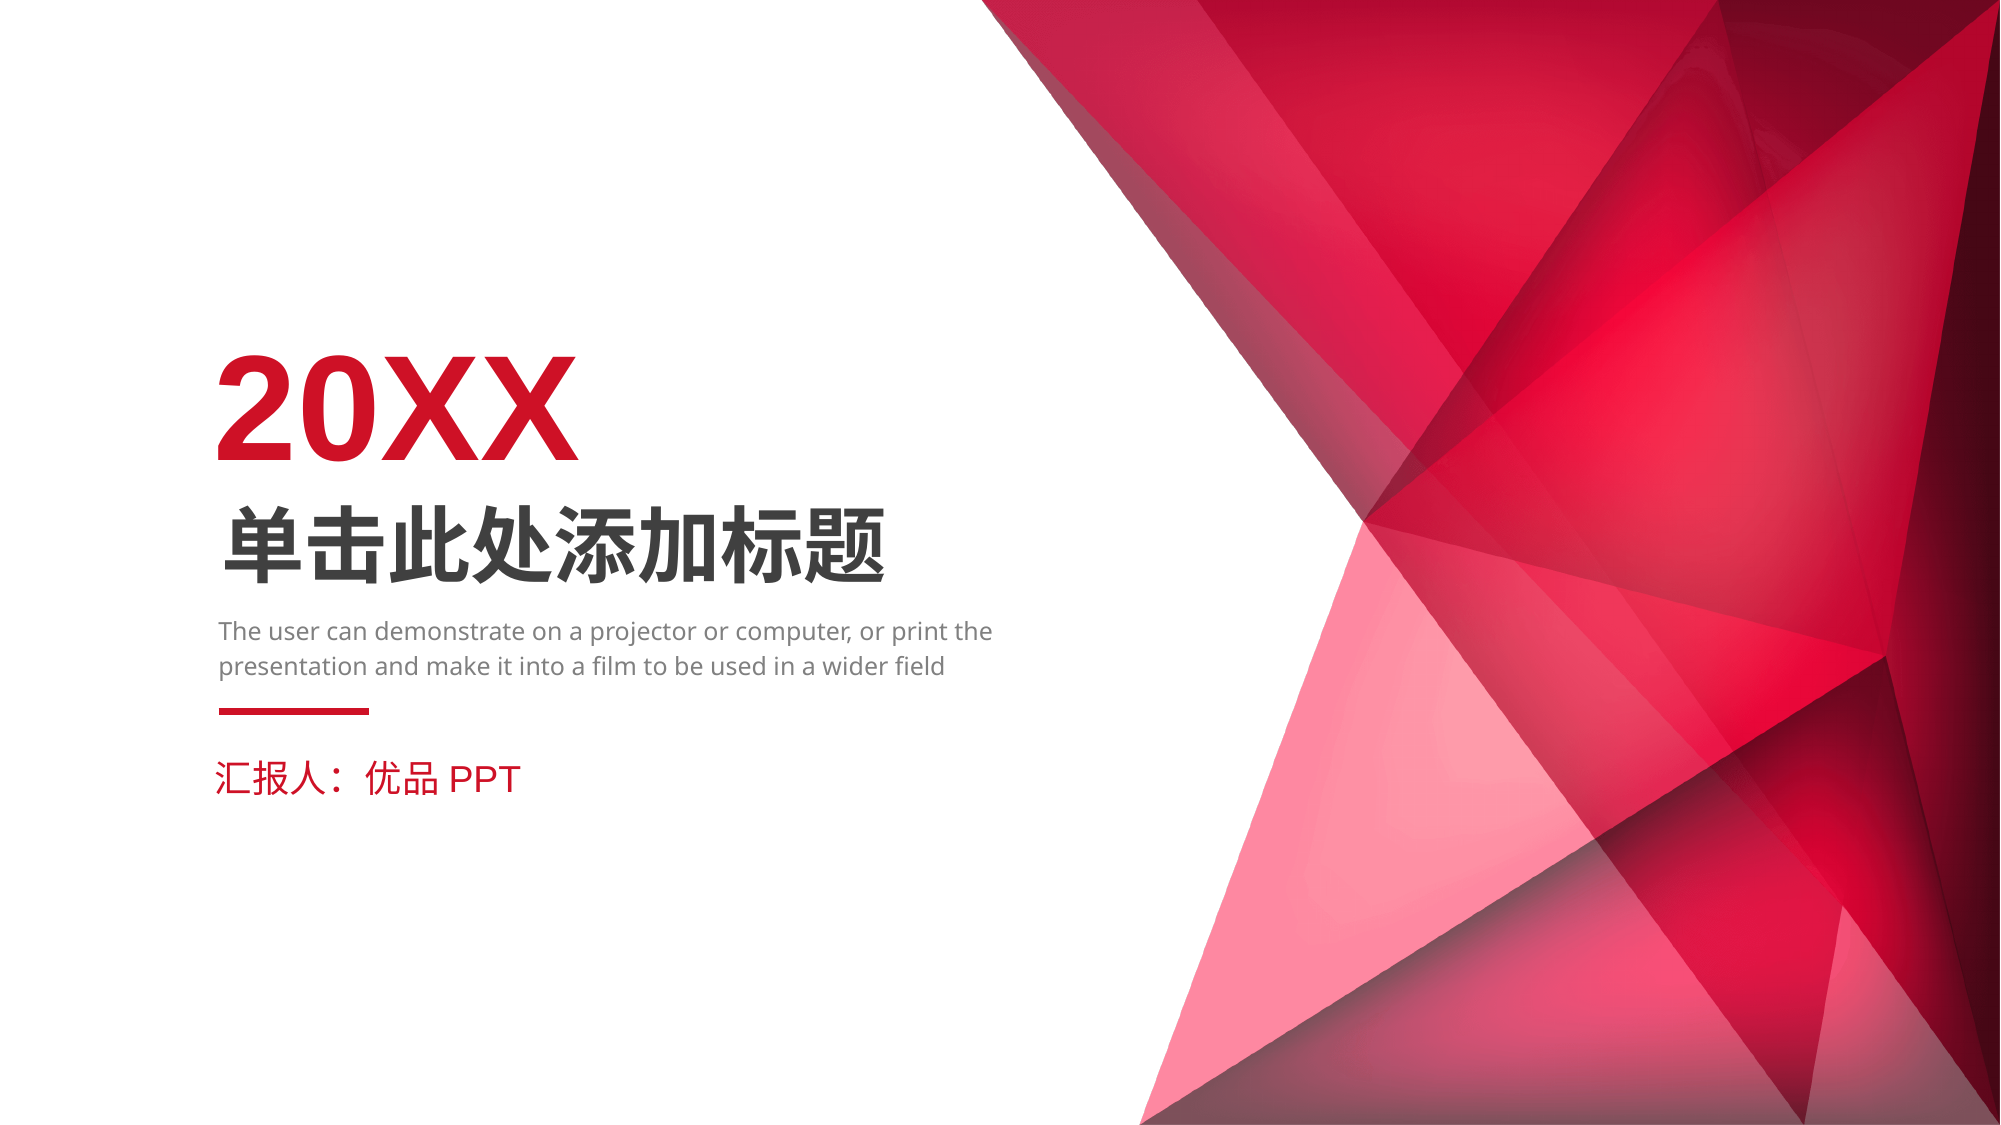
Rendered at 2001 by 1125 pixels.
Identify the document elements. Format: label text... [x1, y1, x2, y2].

text_box 20XX [199, 302, 596, 498]
text_box 汇报人：优品PPT [199, 747, 537, 807]
text_box The user can demonstrate on a projector or computer, or print the presentation and make it into a film to be used in a wider field [203, 604, 981, 688]
picture [981, 0, 2000, 1125]
text_box 单击此处添加标题 [206, 485, 903, 601]
